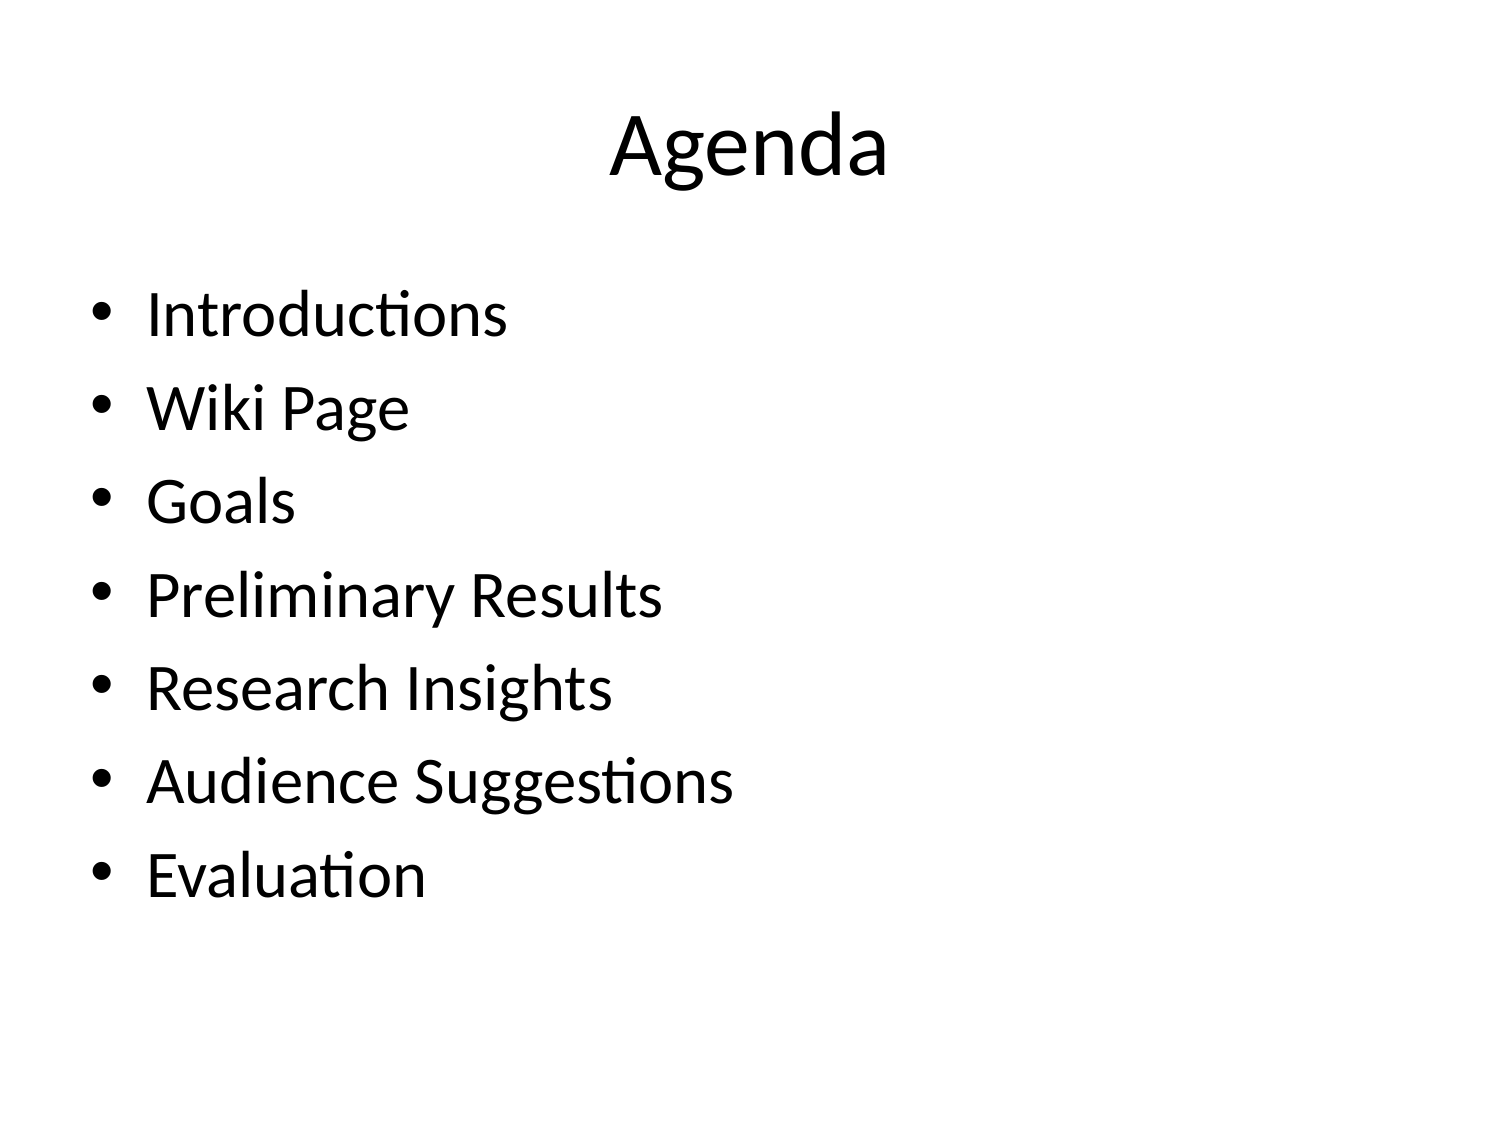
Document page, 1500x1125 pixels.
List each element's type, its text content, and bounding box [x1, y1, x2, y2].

title Agenda [75, 45, 1425, 233]
list Introductions Wiki Page Goals Preliminary Results Research Insights Audience Suggestions Evaluation [75, 262, 1425, 1005]
